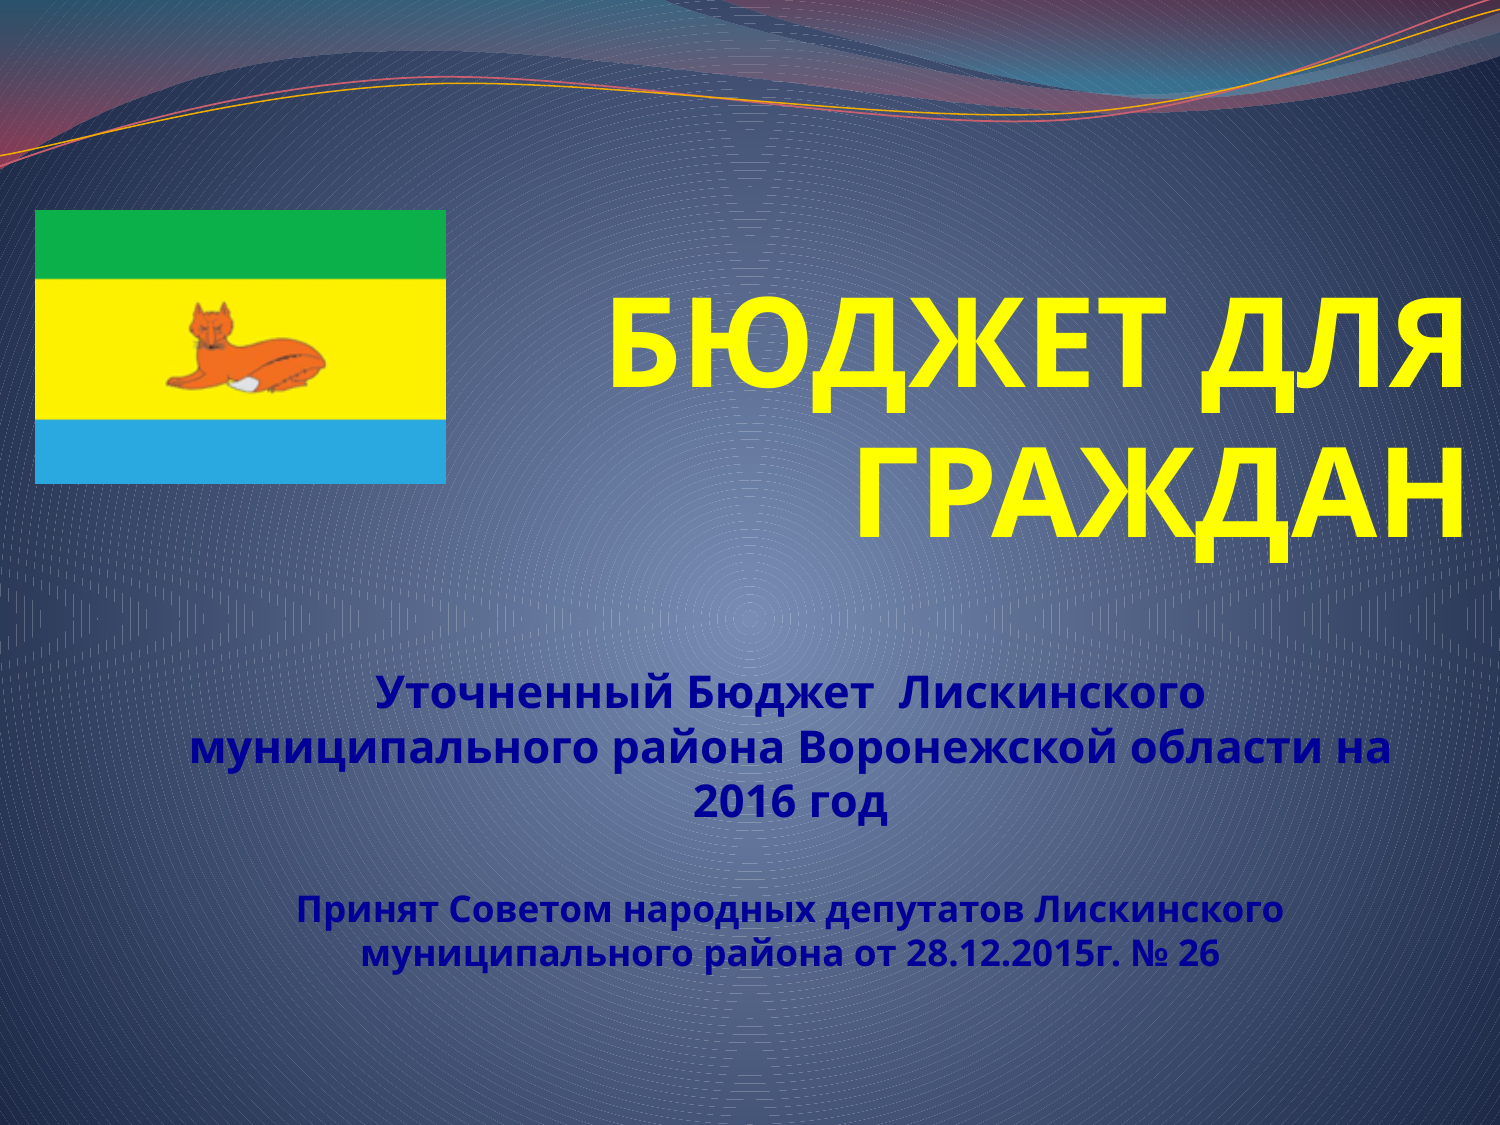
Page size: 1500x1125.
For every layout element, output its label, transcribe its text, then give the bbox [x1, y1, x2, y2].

subtitle Уточненный Бюджет Лискинского муниципального района Воронежской области на 2016 год Принят Советом народных депутатов Лискинского муниципального района от 28.12.2015г. № 26 [164, 656, 1425, 985]
title БЮДЖЕТ ДЛЯ ГРАЖДАН [0, 87, 1477, 563]
title Безвозмездные поступления в бюджет Лискинского муниципального района на 2016 год – 744 921,9 тыс.рублей [27, 211, 453, 494]
picture [34, 210, 446, 484]
